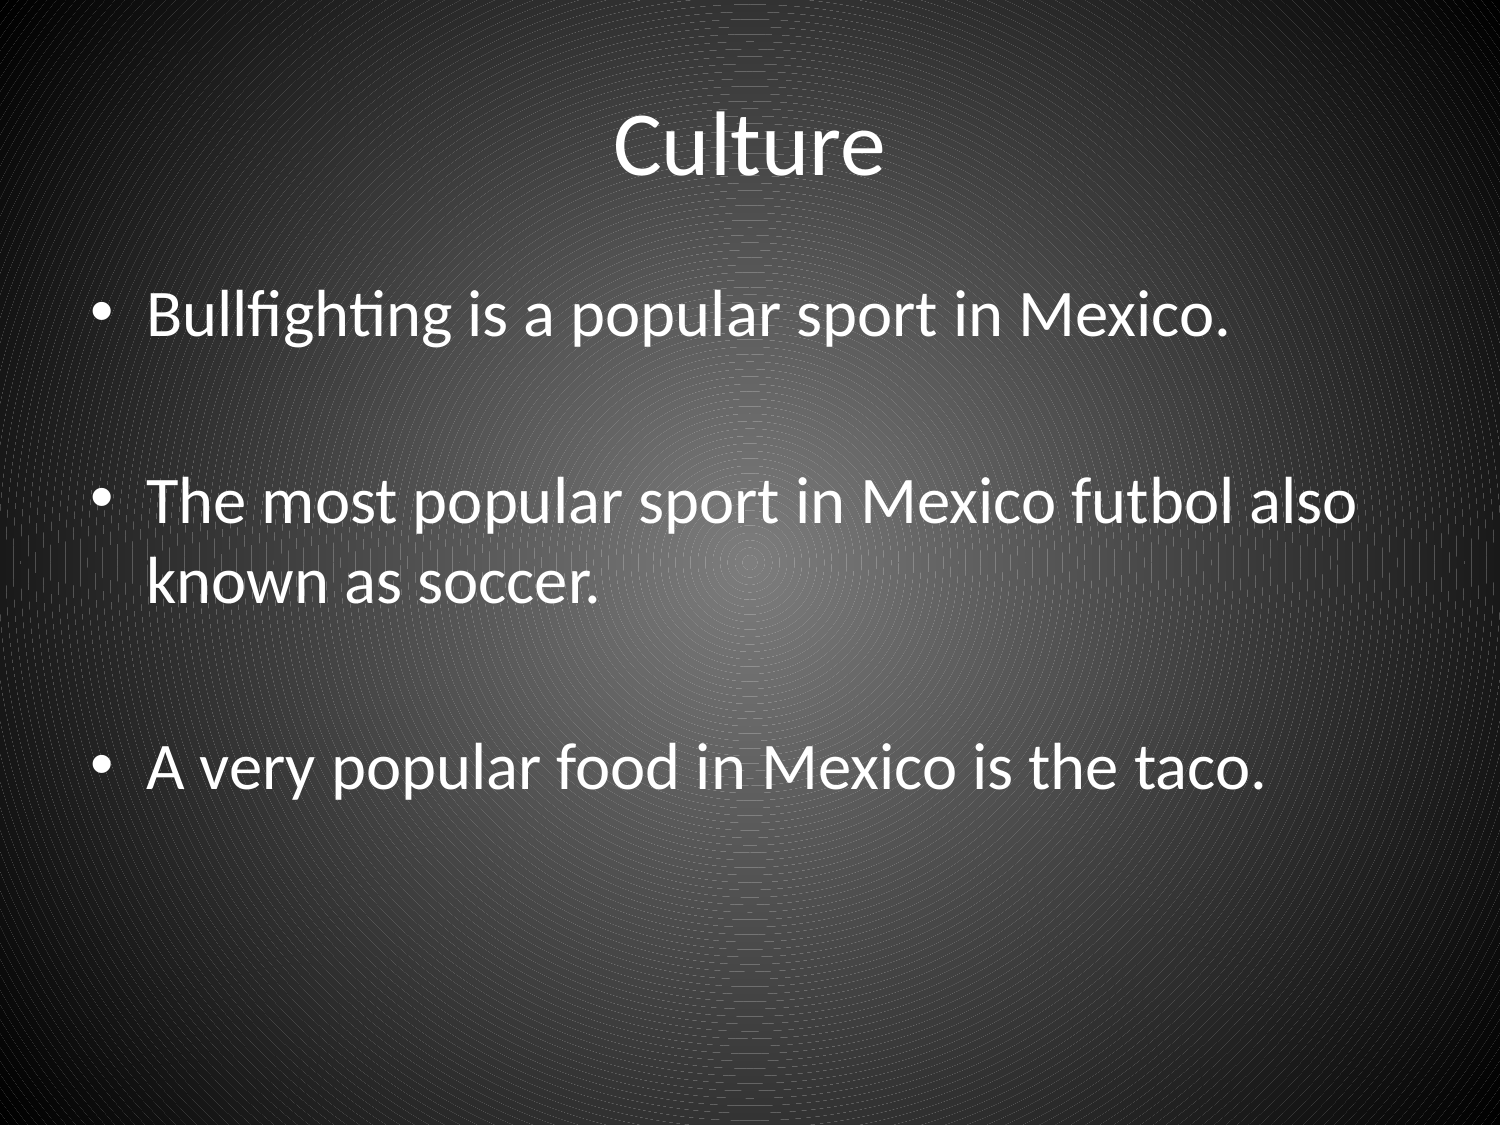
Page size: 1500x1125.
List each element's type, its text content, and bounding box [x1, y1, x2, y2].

title Culture [75, 45, 1425, 233]
list Bullfighting is a popular sport in Mexico. The most popular sport in Mexico futbol also known as soccer. A very popular food in Mexico is the taco. [75, 262, 1425, 1005]
